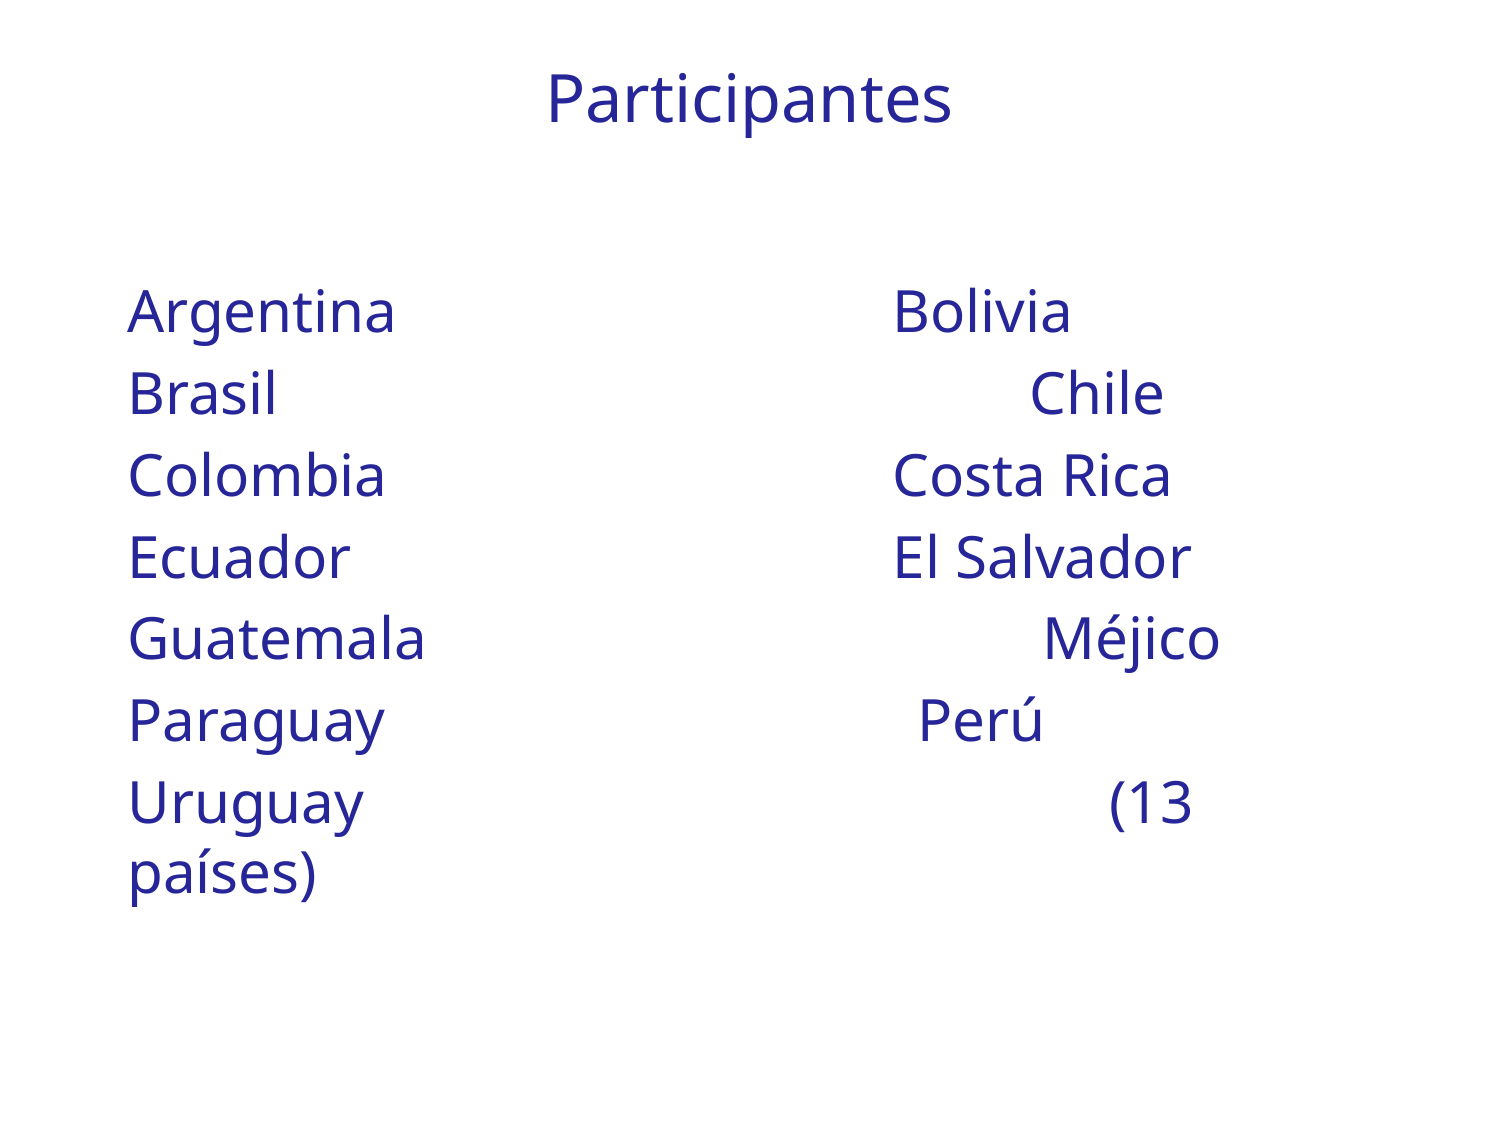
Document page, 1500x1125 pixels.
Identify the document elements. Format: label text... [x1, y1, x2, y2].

title Participantes [111, 30, 1388, 162]
list Argentina Bolivia Brasil Chile Colombia Costa Rica Ecuador El Salvador Guatemala Méjico Paraguay Perú Uruguay (13 países) [112, 266, 1388, 988]
